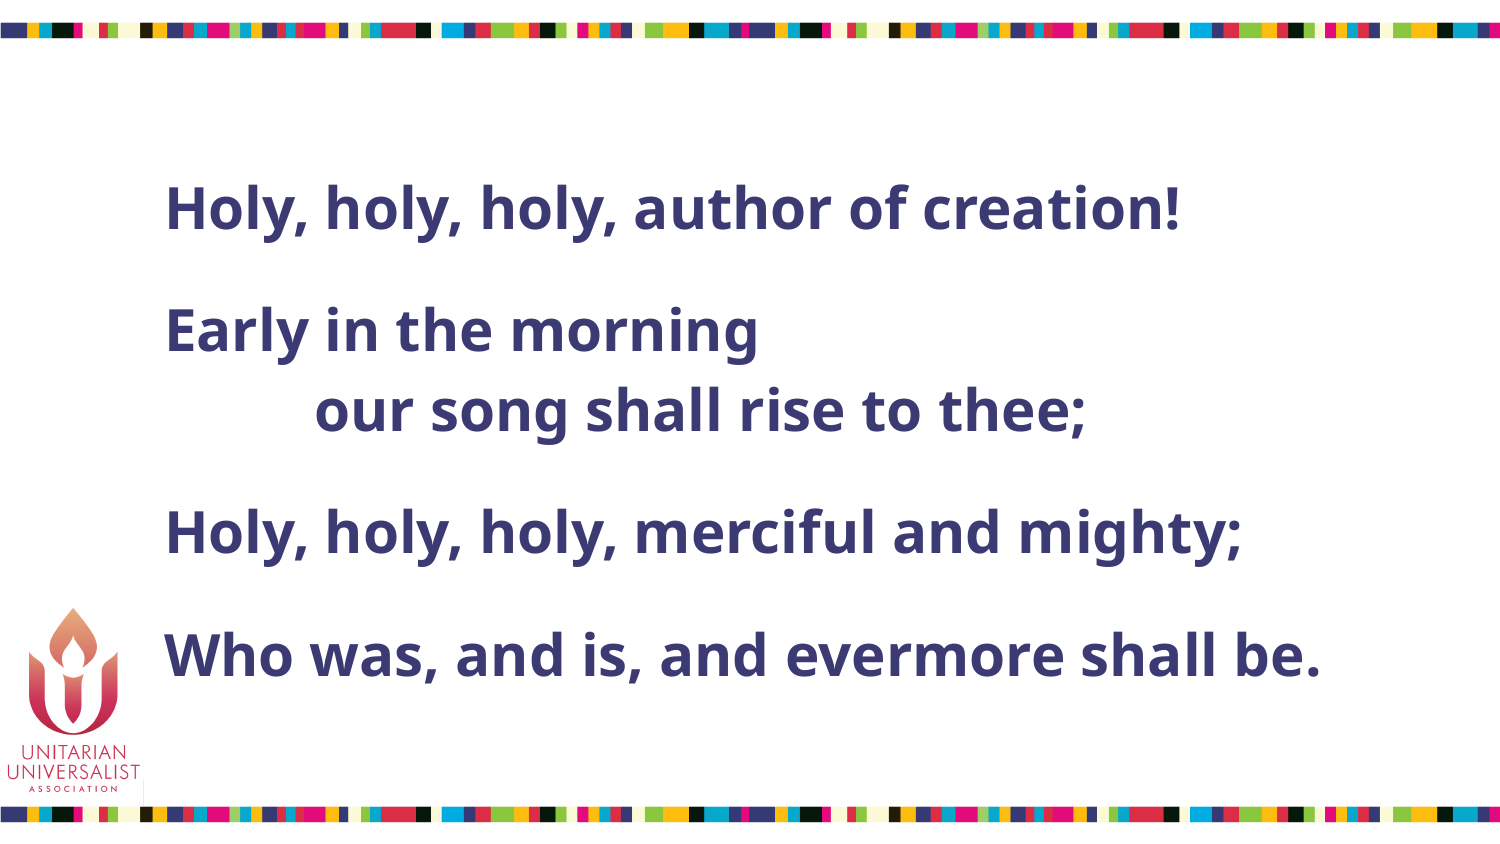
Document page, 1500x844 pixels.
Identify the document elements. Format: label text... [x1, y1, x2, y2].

picture [0, 600, 1500, 824]
text_box Holy, holy, holy, author of creation! Early in the morning our song shall rise to thee; Holy, holy, holy, merciful and mighty; Who was, and is, and evermore shall be. [149, 145, 1500, 703]
picture [0, 22, 1500, 40]
